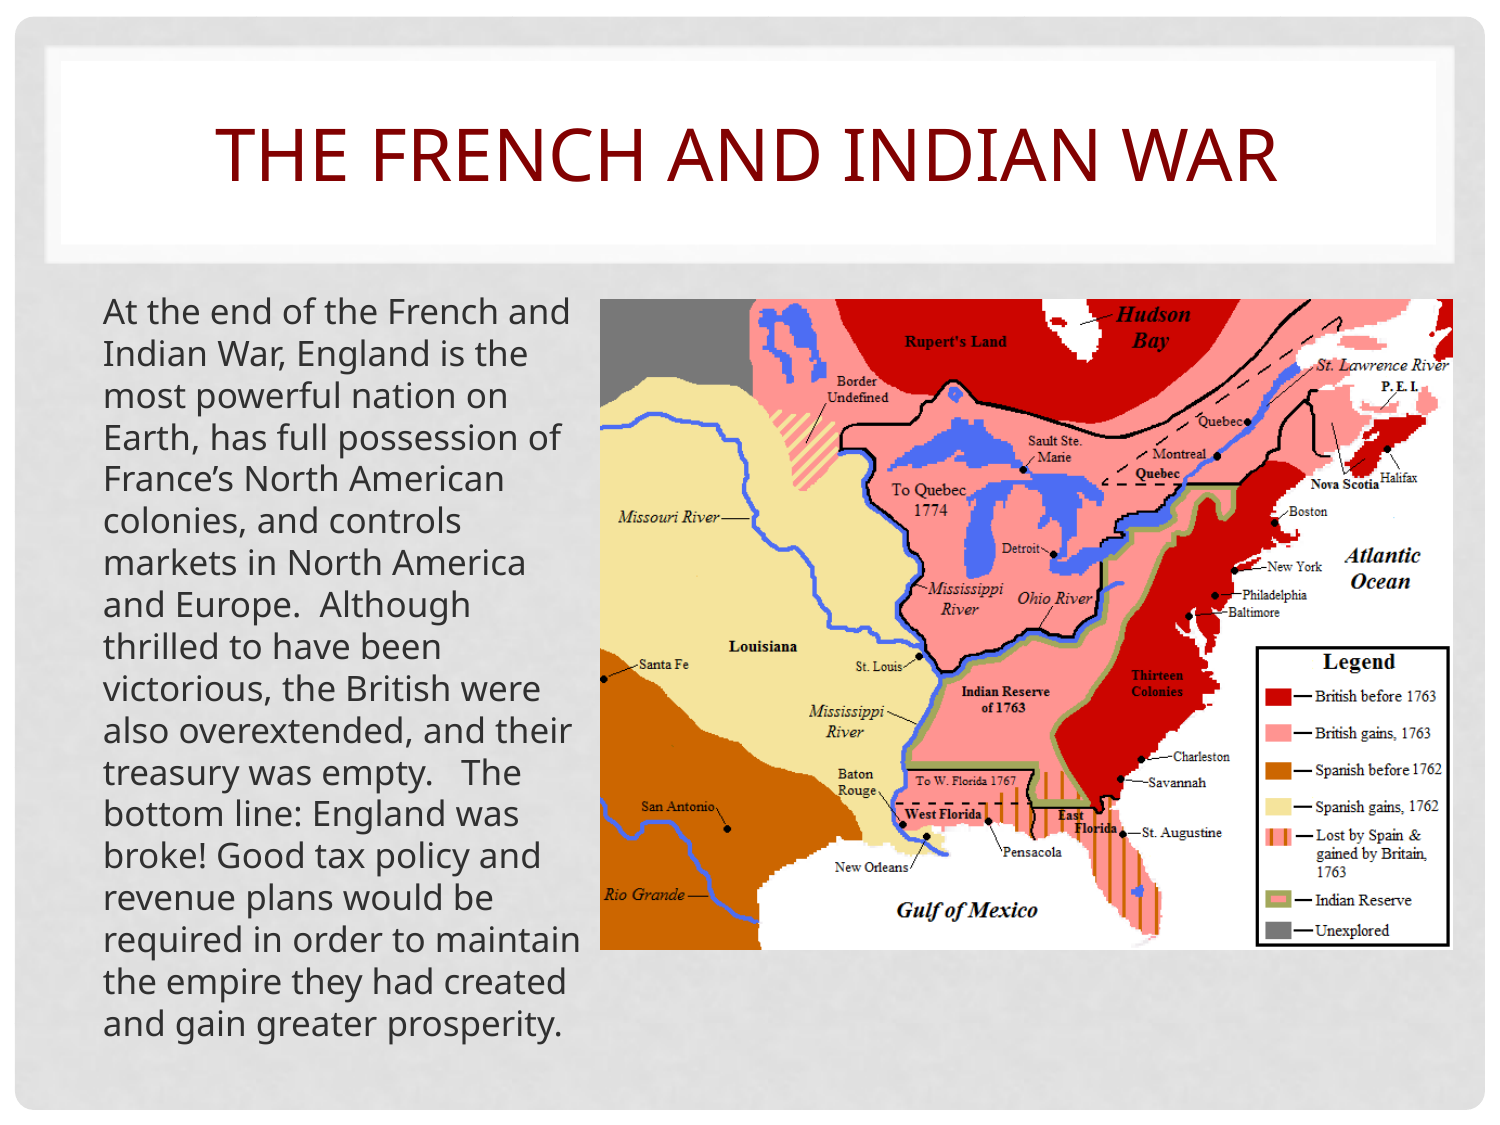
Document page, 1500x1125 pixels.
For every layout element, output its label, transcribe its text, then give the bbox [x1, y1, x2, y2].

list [599, 299, 1453, 951]
list At the end of the French and Indian War, England is the most powerful nation on Earth, has full possession of France’s North American colonies, and controls markets in North America and Europe. Although thrilled to have been victorious, the British were also overextended, and their treasury was empty. The bottom line: England was broke! Good tax policy and revenue plans would be required in order to maintain the empire they had created and gain greater prosperity. [69, 281, 600, 1088]
title The French and Indian War [69, 66, 1425, 238]
